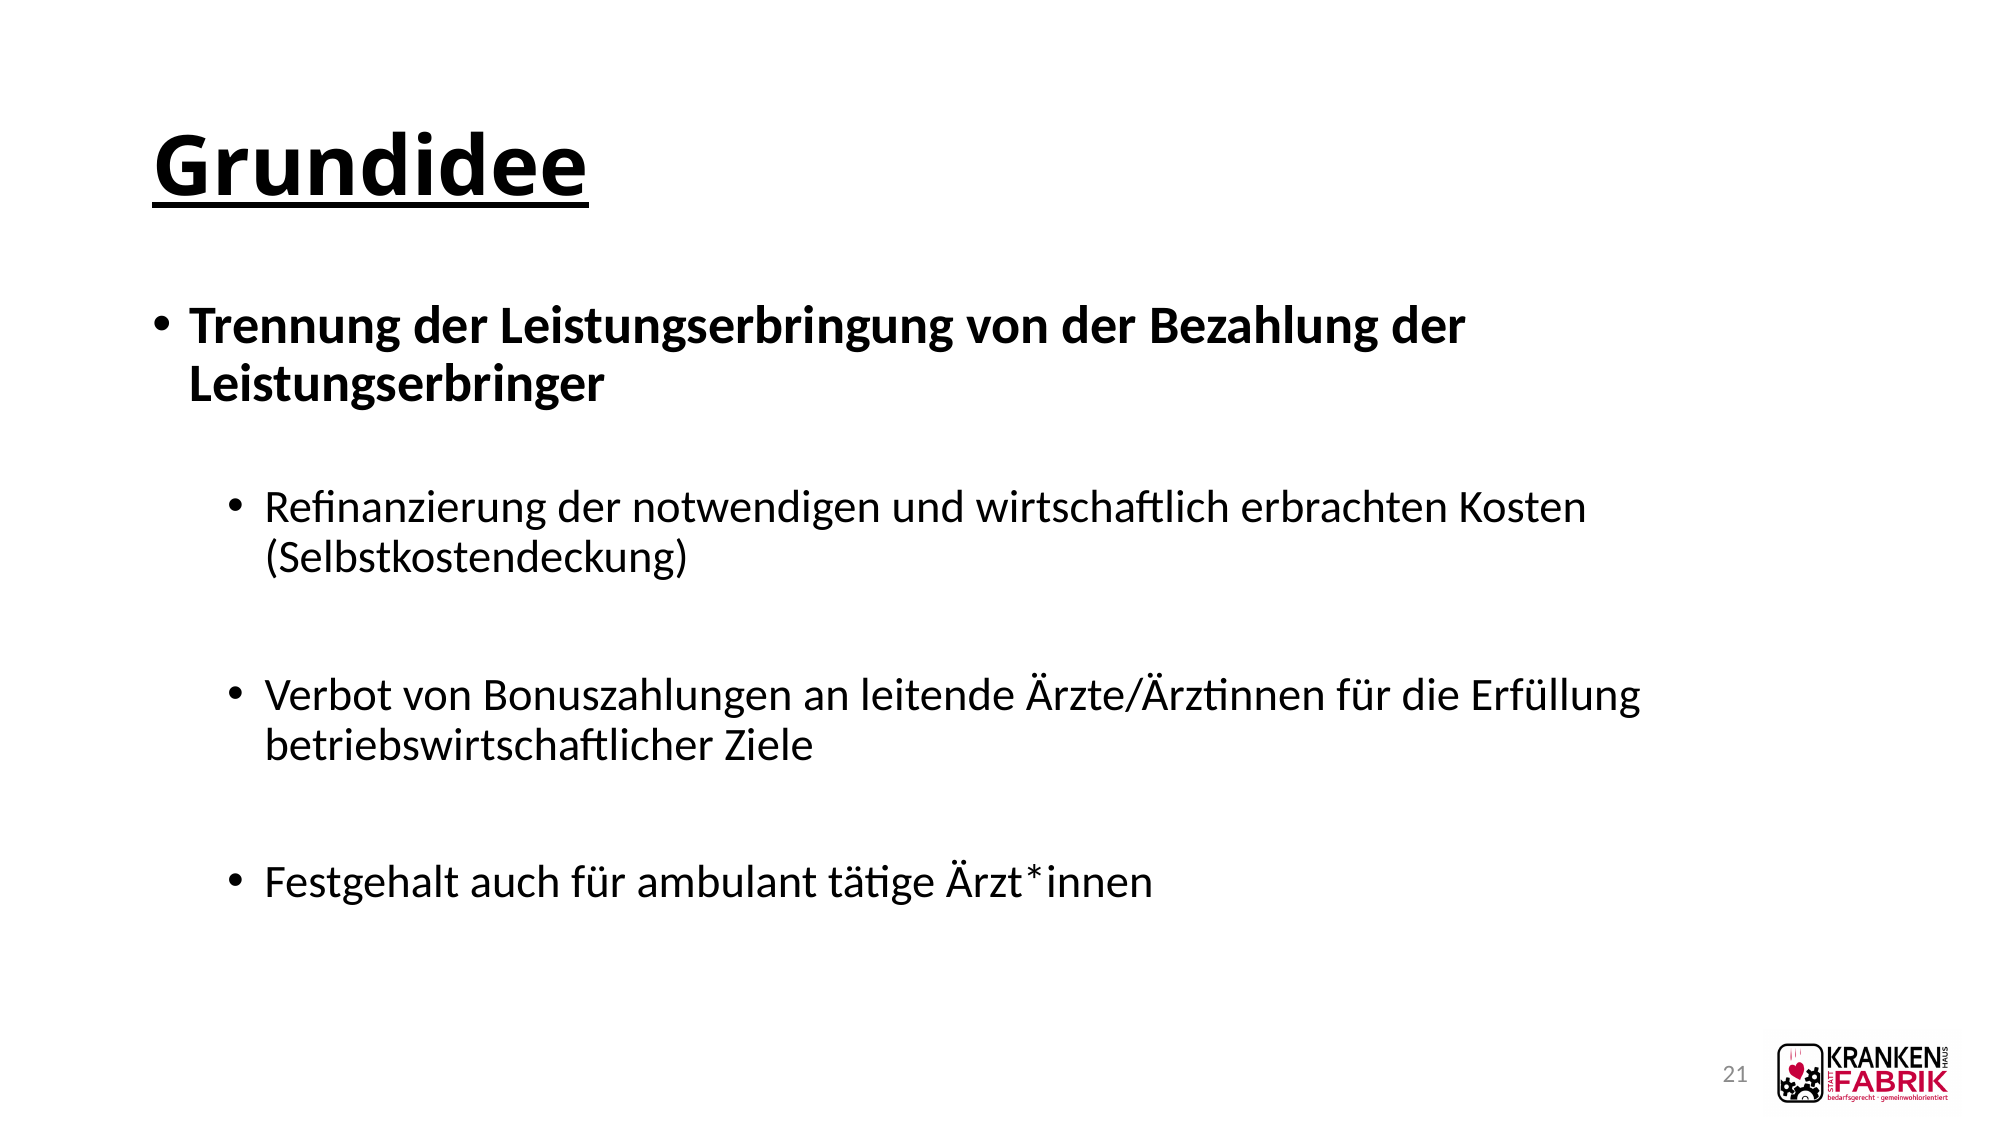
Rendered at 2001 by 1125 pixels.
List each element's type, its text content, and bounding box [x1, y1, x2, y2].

picture [1763, 1029, 1962, 1117]
title Grundidee [137, 59, 1863, 204]
slide_number 21 [1389, 1042, 1763, 1103]
list Trennung der Leistungserbringung von der Bezahlung der Leistungserbringer Refinanzierung der notwendigen und wirtschaftlich erbrachten Kosten (Selbstkostendeckung) Verbot von Bonuszahlungen an leitende Ärzte/Ärztinnen für die Erfüllung betriebswirtschaftlicher Ziele Festgehalt auch für ambulant tätige Ärzt*innen [137, 204, 1863, 919]
